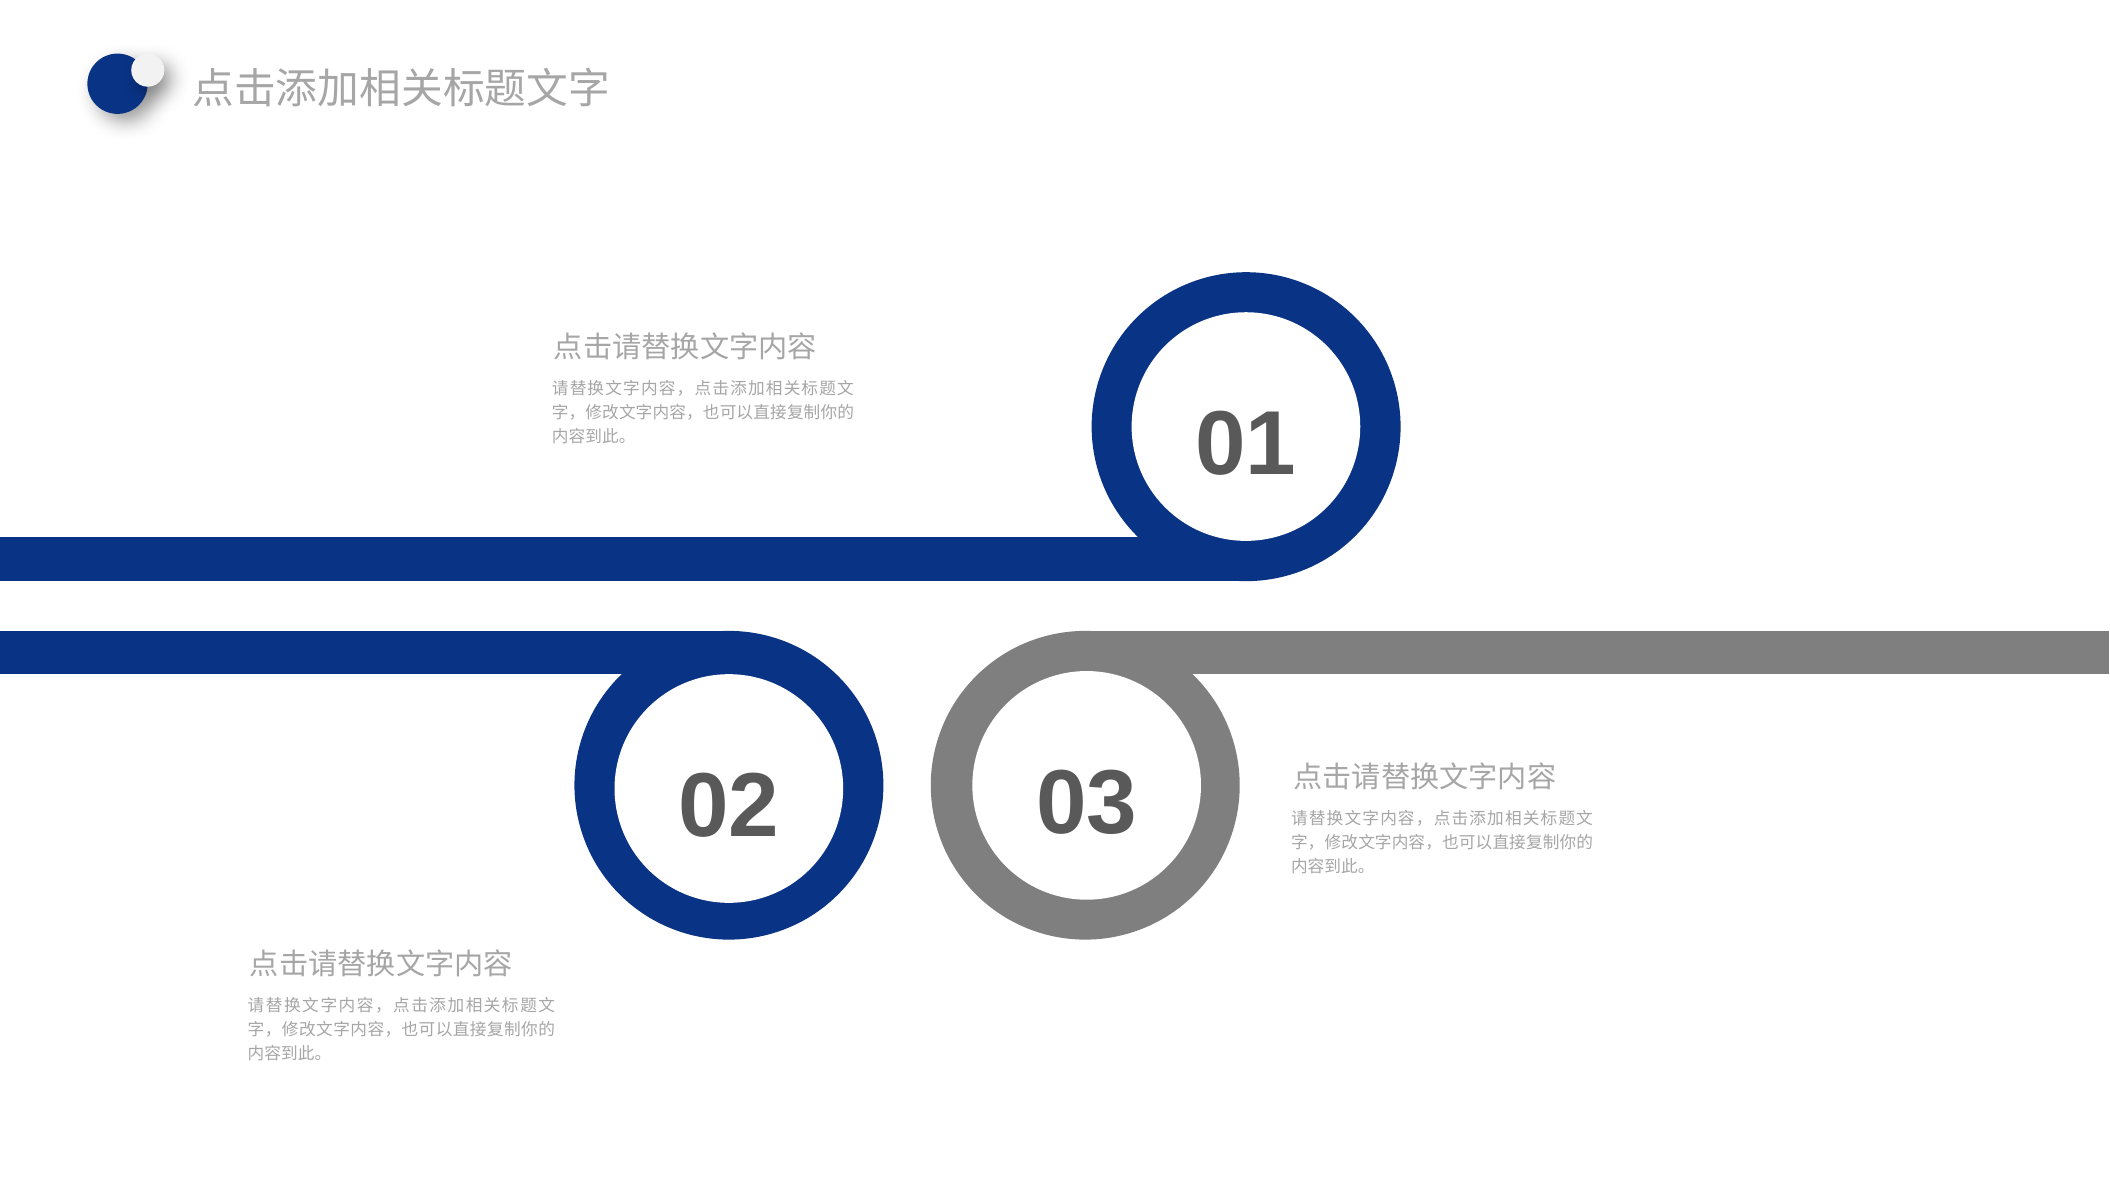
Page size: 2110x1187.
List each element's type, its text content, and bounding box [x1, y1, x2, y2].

text_box 请替换文字内容，点击添加相关标题文字，修改文字内容，也可以直接复制你的内容到此。 [1274, 795, 1610, 884]
text_box 点击请替换文字内容 [233, 930, 530, 989]
text_box [1240, 630, 2110, 676]
text_box [86, 52, 142, 115]
text_box 点击请替换文字内容 [1277, 742, 1574, 802]
text_box [0, 630, 574, 676]
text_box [574, 630, 884, 940]
text_box 请替换文字内容，点击添加相关标题文字，修改文字内容，也可以直接复制你的内容到此。 [535, 365, 871, 454]
text_box [130, 52, 166, 88]
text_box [930, 630, 1240, 940]
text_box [1091, 272, 1401, 582]
text_box 点击添加相关标题文字 [176, 53, 680, 114]
text_box [0, 536, 1091, 582]
text_box 点击请替换文字内容 [537, 312, 834, 372]
text_box 请替换文字内容，点击添加相关标题文字，修改文字内容，也可以直接复制你的内容到此。 [231, 982, 572, 1071]
